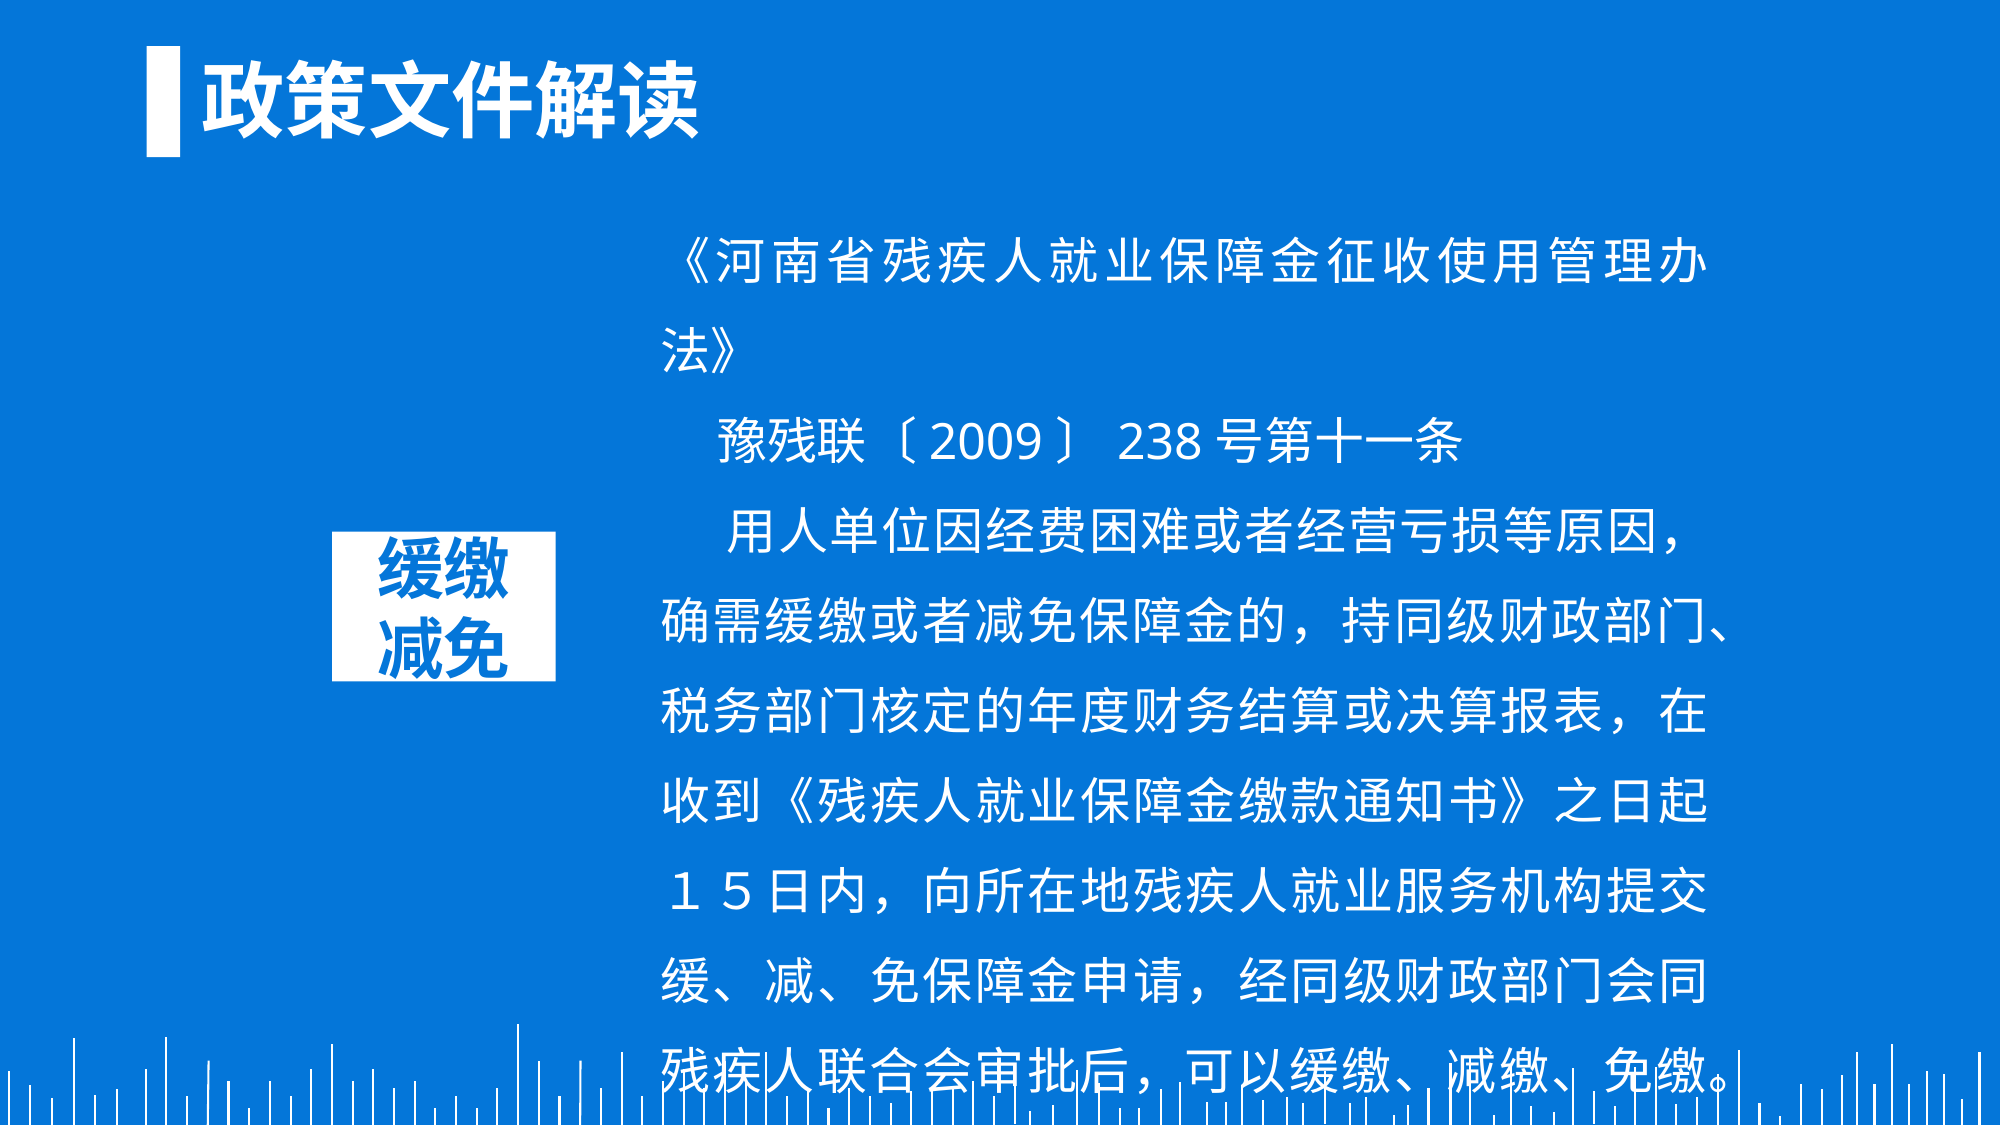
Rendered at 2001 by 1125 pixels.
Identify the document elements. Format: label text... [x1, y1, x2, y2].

text_box [146, 45, 181, 158]
text_box 政策文件解读 [186, 41, 1189, 156]
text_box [332, 191, 1725, 1025]
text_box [8, 1024, 1980, 1125]
